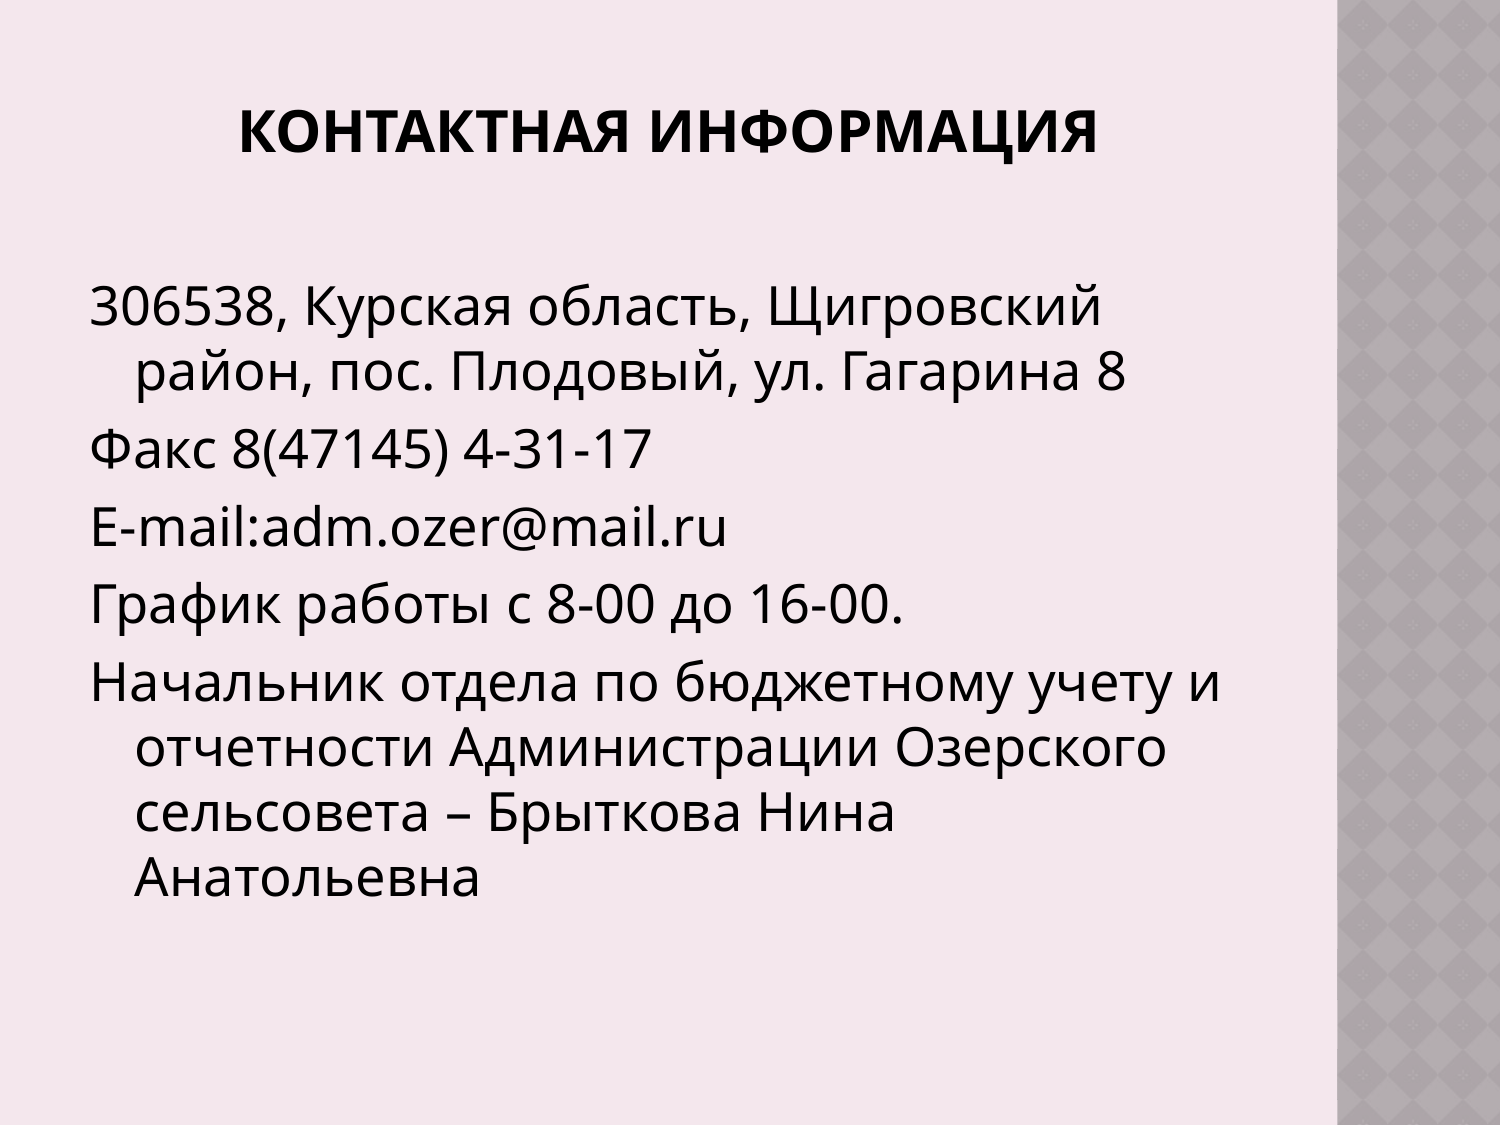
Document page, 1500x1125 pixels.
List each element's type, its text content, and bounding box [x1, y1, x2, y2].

list 306538, Курская область, Щигровский район, пос. Плодовый, ул. Гагарина 8 Факс 8(47145) 4-31-17 E-mail:adm.ozer@mail.ru График работы с 8-00 до 16-00. Начальник отдела по бюджетному учету и отчетности Администрации Озерского сельсовета – Брыткова Нина Анатольевна [75, 264, 1263, 1059]
title Контактная информация [75, 52, 1263, 164]
